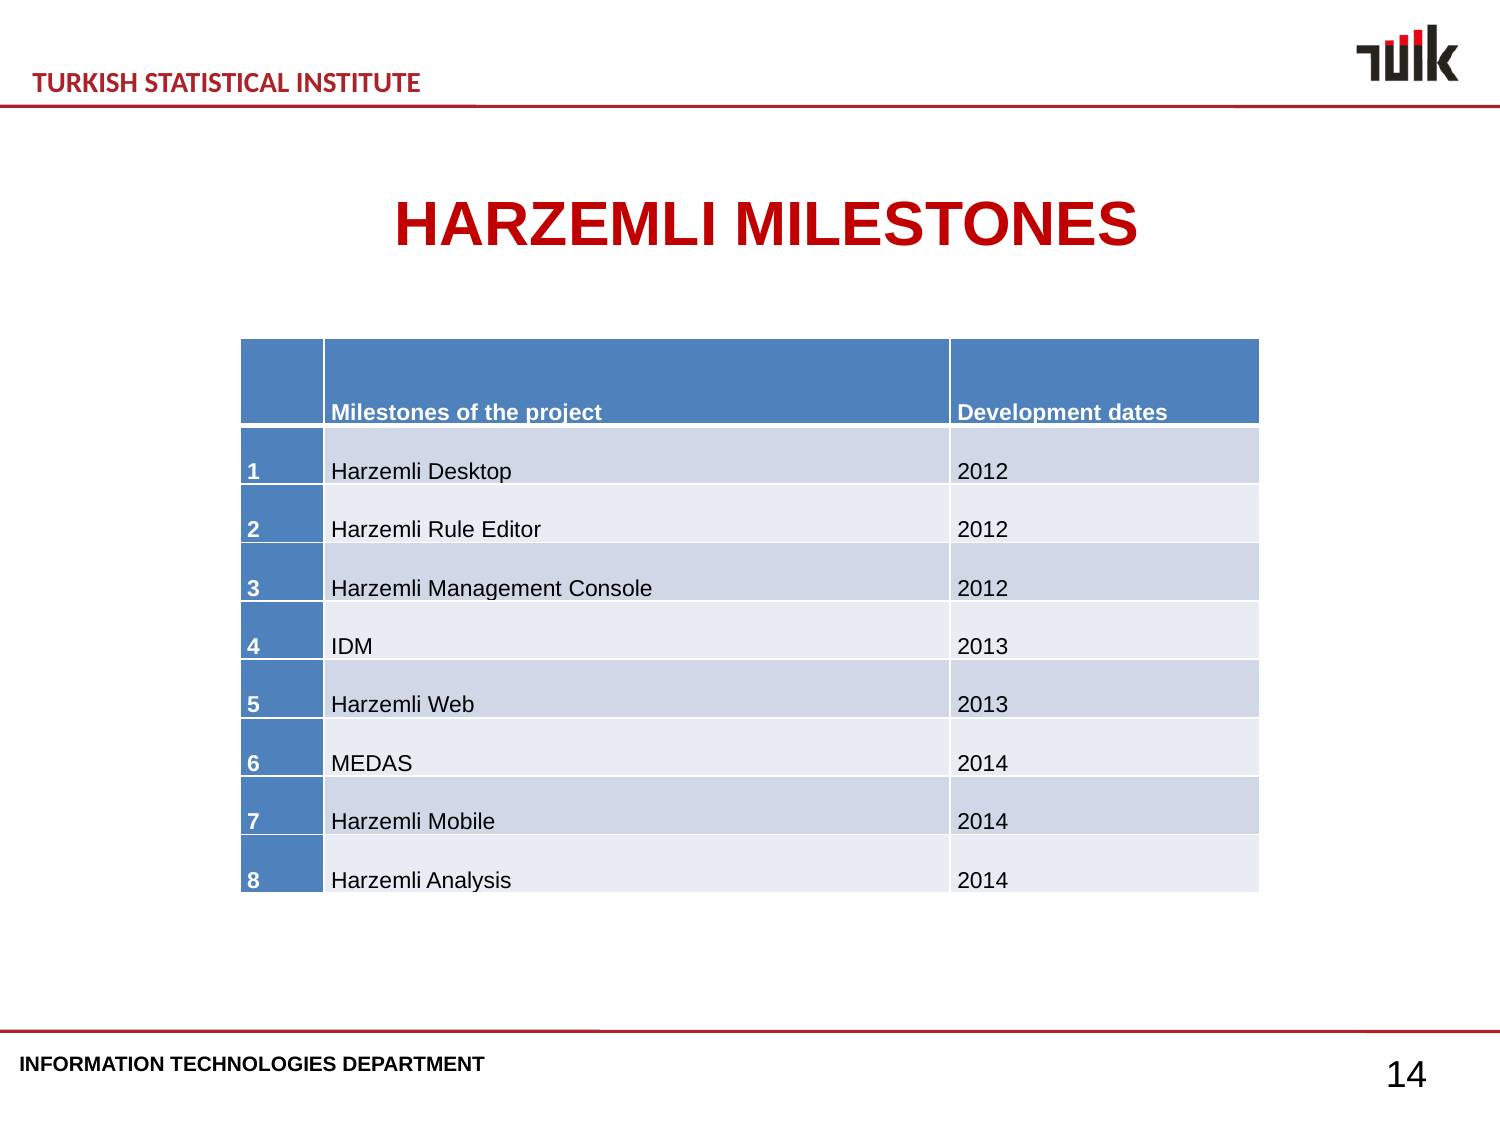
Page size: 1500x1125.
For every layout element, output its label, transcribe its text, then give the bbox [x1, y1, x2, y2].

table_cell 2012 [951, 428, 1259, 483]
table_cell 2014 [951, 835, 1259, 892]
table_cell 2 [241, 485, 323, 542]
table_cell 5 [241, 660, 323, 717]
table_cell 2013 [951, 660, 1259, 717]
table_cell 2014 [951, 777, 1259, 834]
table_header [241, 339, 323, 423]
table_header Milestones of the project [325, 339, 949, 423]
table_cell Harzemli Rule Editor [325, 485, 949, 542]
table_cell 2013 [951, 602, 1259, 658]
table_cell MEDAS [325, 719, 949, 775]
table_cell Harzemli Mobile [325, 777, 949, 834]
table_cell 2012 [951, 543, 1259, 600]
table_header Development dates [951, 339, 1259, 423]
table_cell 2014 [951, 719, 1259, 775]
table_cell 1 [241, 428, 323, 483]
picture [1352, 19, 1464, 85]
table_cell IDM [325, 602, 949, 658]
table_cell 2012 [951, 485, 1259, 542]
table_cell Harzemli Analysis [325, 835, 949, 892]
table_cell 6 [241, 719, 323, 775]
table_cell 8 [241, 835, 323, 892]
table_cell Harzemli Web [325, 660, 949, 717]
table_cell 3 [241, 543, 323, 600]
table_cell 4 [241, 602, 323, 658]
table_cell Harzemli Desktop [325, 428, 949, 483]
text_box HARZEMLI MILESTONES [70, 175, 1465, 266]
table_cell Harzemli Management Console [325, 543, 949, 600]
table_cell 7 [241, 777, 323, 834]
